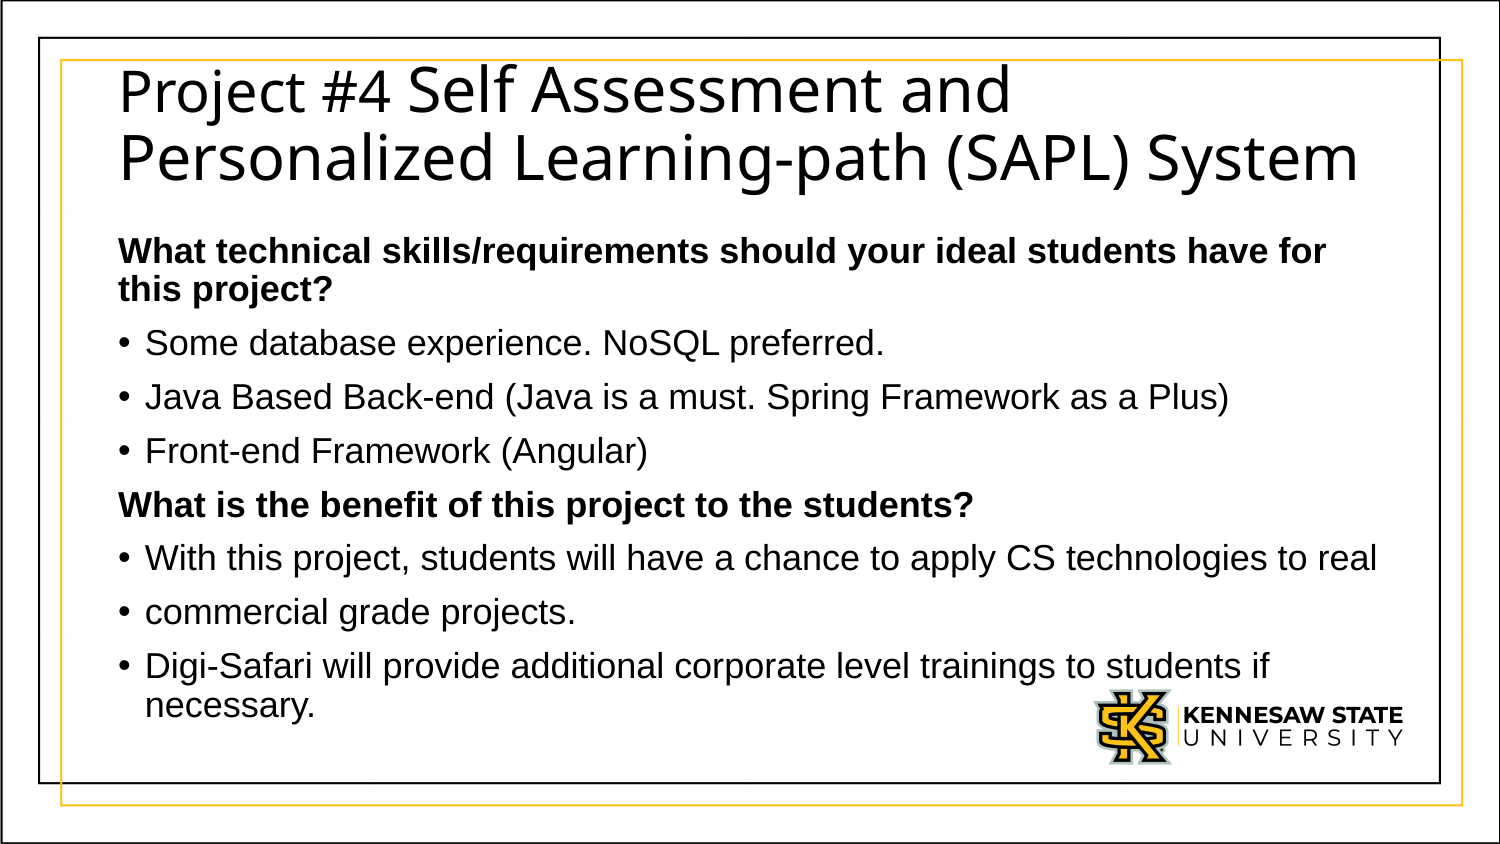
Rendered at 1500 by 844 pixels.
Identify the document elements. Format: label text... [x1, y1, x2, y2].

title Project #4 Self Assessment and Personalized Learning-path (SAPL) System [103, 44, 1397, 208]
list What technical skills/requirements should your ideal students have for this project? Some database experience. NoSQL preferred. Java Based Back-end (Java is a must. Spring Framework as a Plus) Front-end Framework (Angular) What is the benefit of this project to the students? With this project, students will have a chance to apply CS technologies to real commercial grade projects. Digi-Safari will provide additional corporate level trainings to students if necessary. [103, 224, 1397, 760]
picture [0, 0, 1500, 844]
